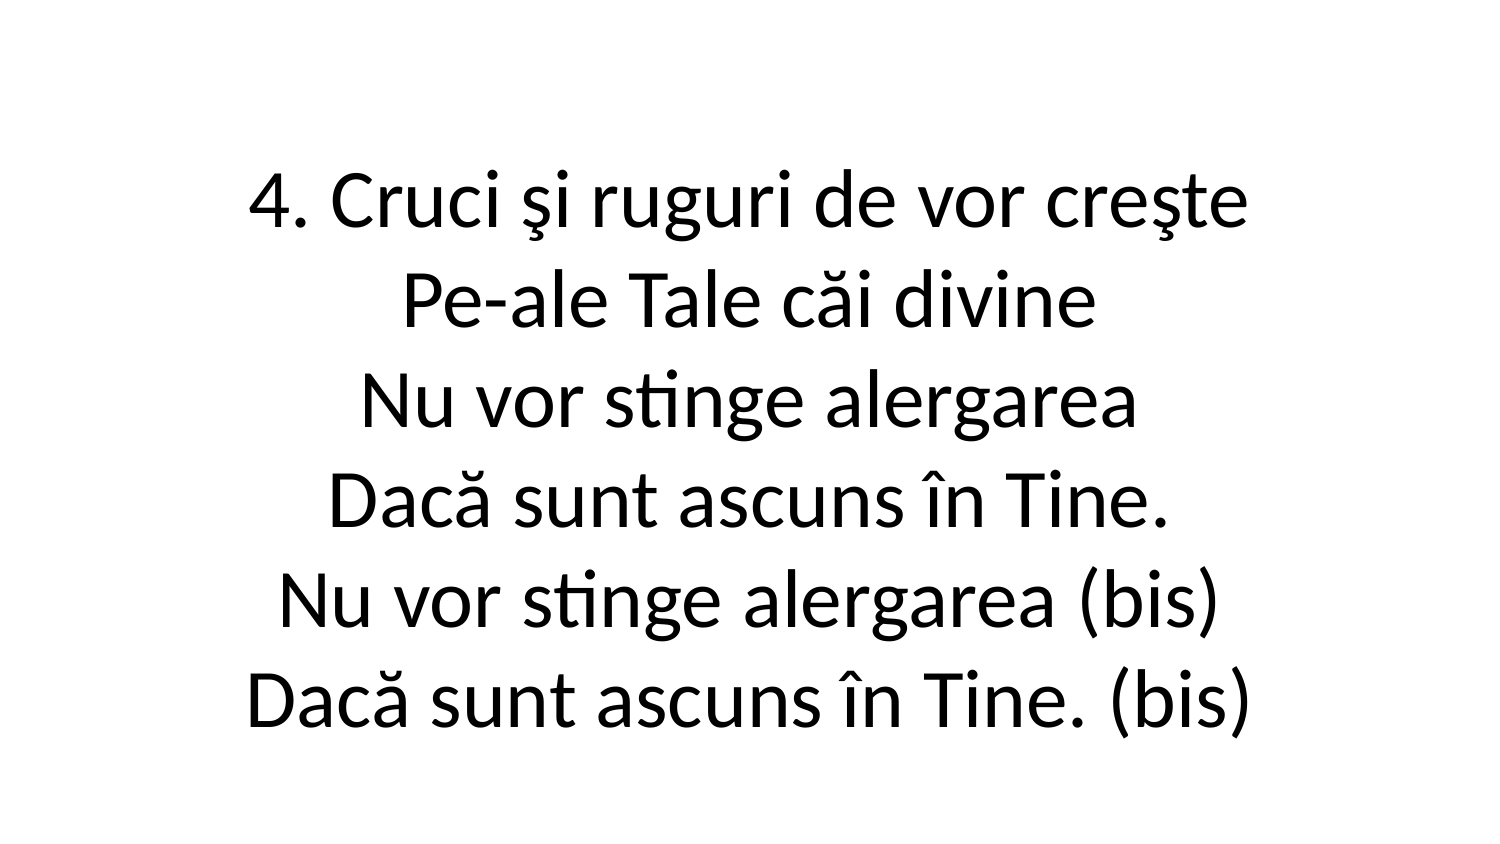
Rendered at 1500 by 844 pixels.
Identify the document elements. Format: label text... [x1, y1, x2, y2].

text_box 4. Cruci şi ruguri de vor creşte Pe-ale Tale căi divine Nu vor stinge alergarea Dacă sunt ascuns în Tine. Nu vor stinge alergarea (bis) Dacă sunt ascuns în Tine. (bis) [230, 92, 1270, 752]
